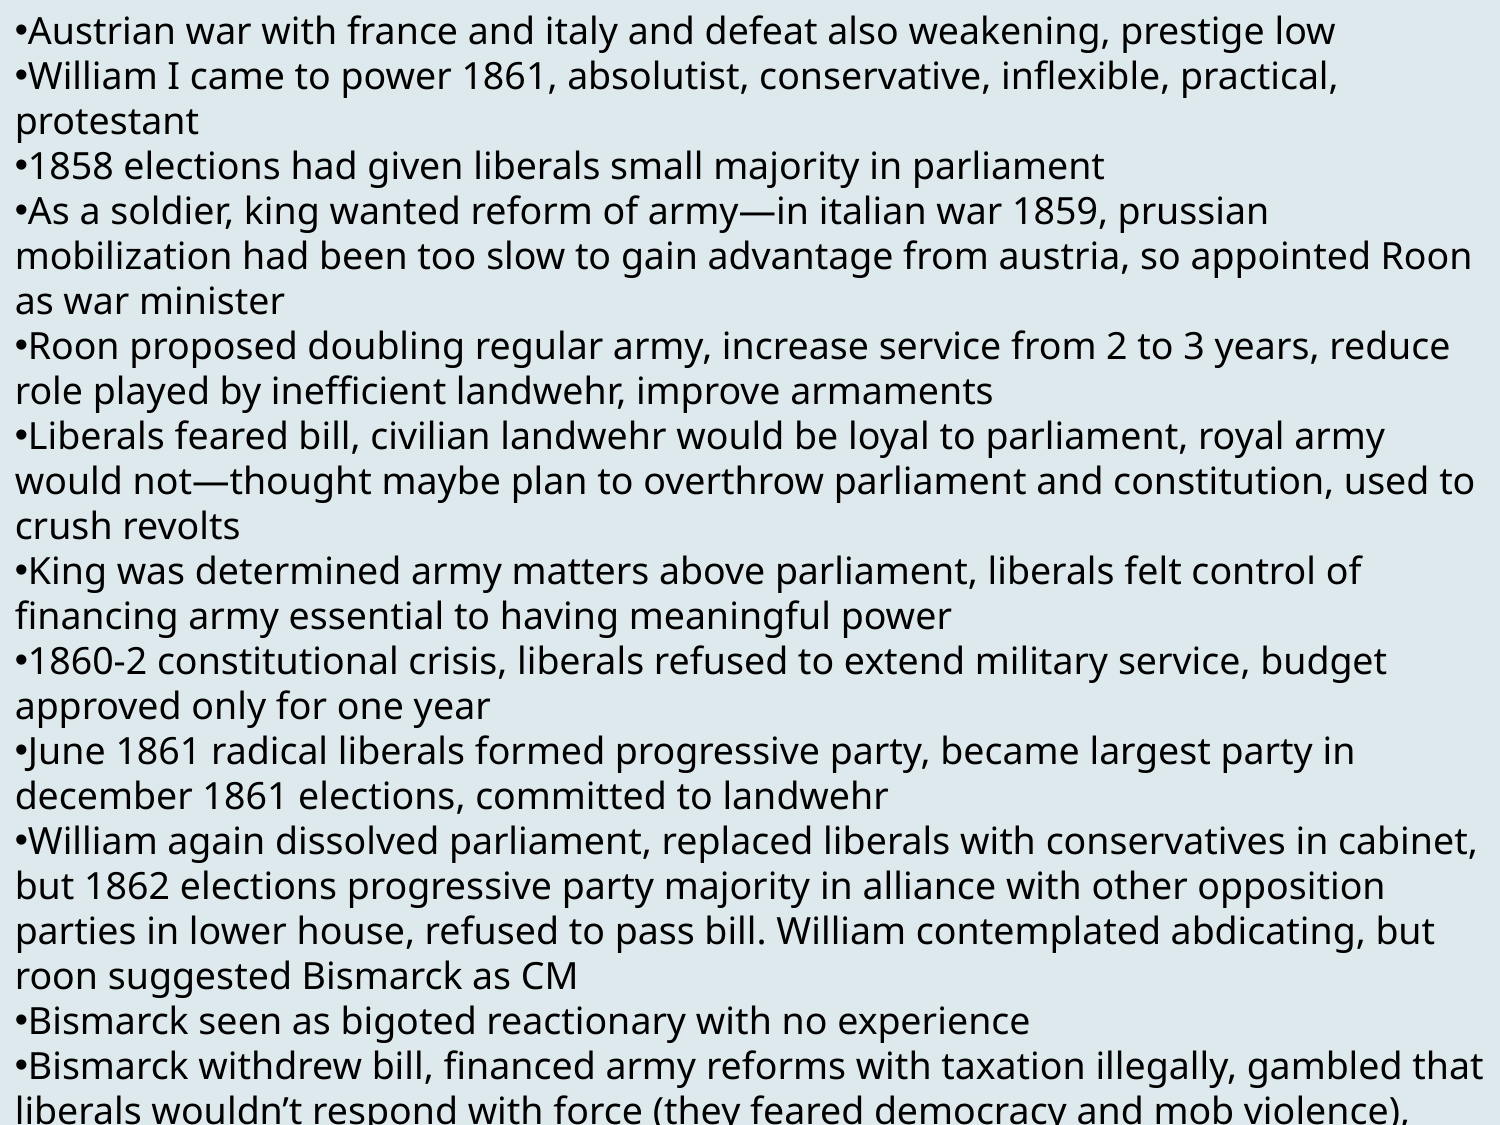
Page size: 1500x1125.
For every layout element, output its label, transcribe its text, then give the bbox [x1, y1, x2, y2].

text_box Austrian war with france and italy and defeat also weakening, prestige low William I came to power 1861, absolutist, conservative, inflexible, practical, protestant 1858 elections had given liberals small majority in parliament As a soldier, king wanted reform of army—in italian war 1859, prussian mobilization had been too slow to gain advantage from austria, so appointed Roon as war minister Roon proposed doubling regular army, increase service from 2 to 3 years, reduce role played by inefficient landwehr, improve armaments Liberals feared bill, civilian landwehr would be loyal to parliament, royal army would not—thought maybe plan to overthrow parliament and constitution, used to crush revolts King was determined army matters above parliament, liberals felt control of financing army essential to having meaningful power 1860-2 constitutional crisis, liberals refused to extend military service, budget approved only for one year June 1861 radical liberals formed progressive party, became largest party in december 1861 elections, committed to landwehr William again dissolved parliament, replaced liberals with conservatives in cabinet, but 1862 elections progressive party majority in alliance with other opposition parties in lower house, refused to pass bill. William contemplated abdicating, but roon suggested Bismarck as CM Bismarck seen as bigoted reactionary with no experience Bismarck withdrew bill, financed army reforms with taxation illegally, gambled that liberals wouldn’t respond with force (they feared democracy and mob violence), liberals continued to hate him [0, 0, 1500, 1125]
